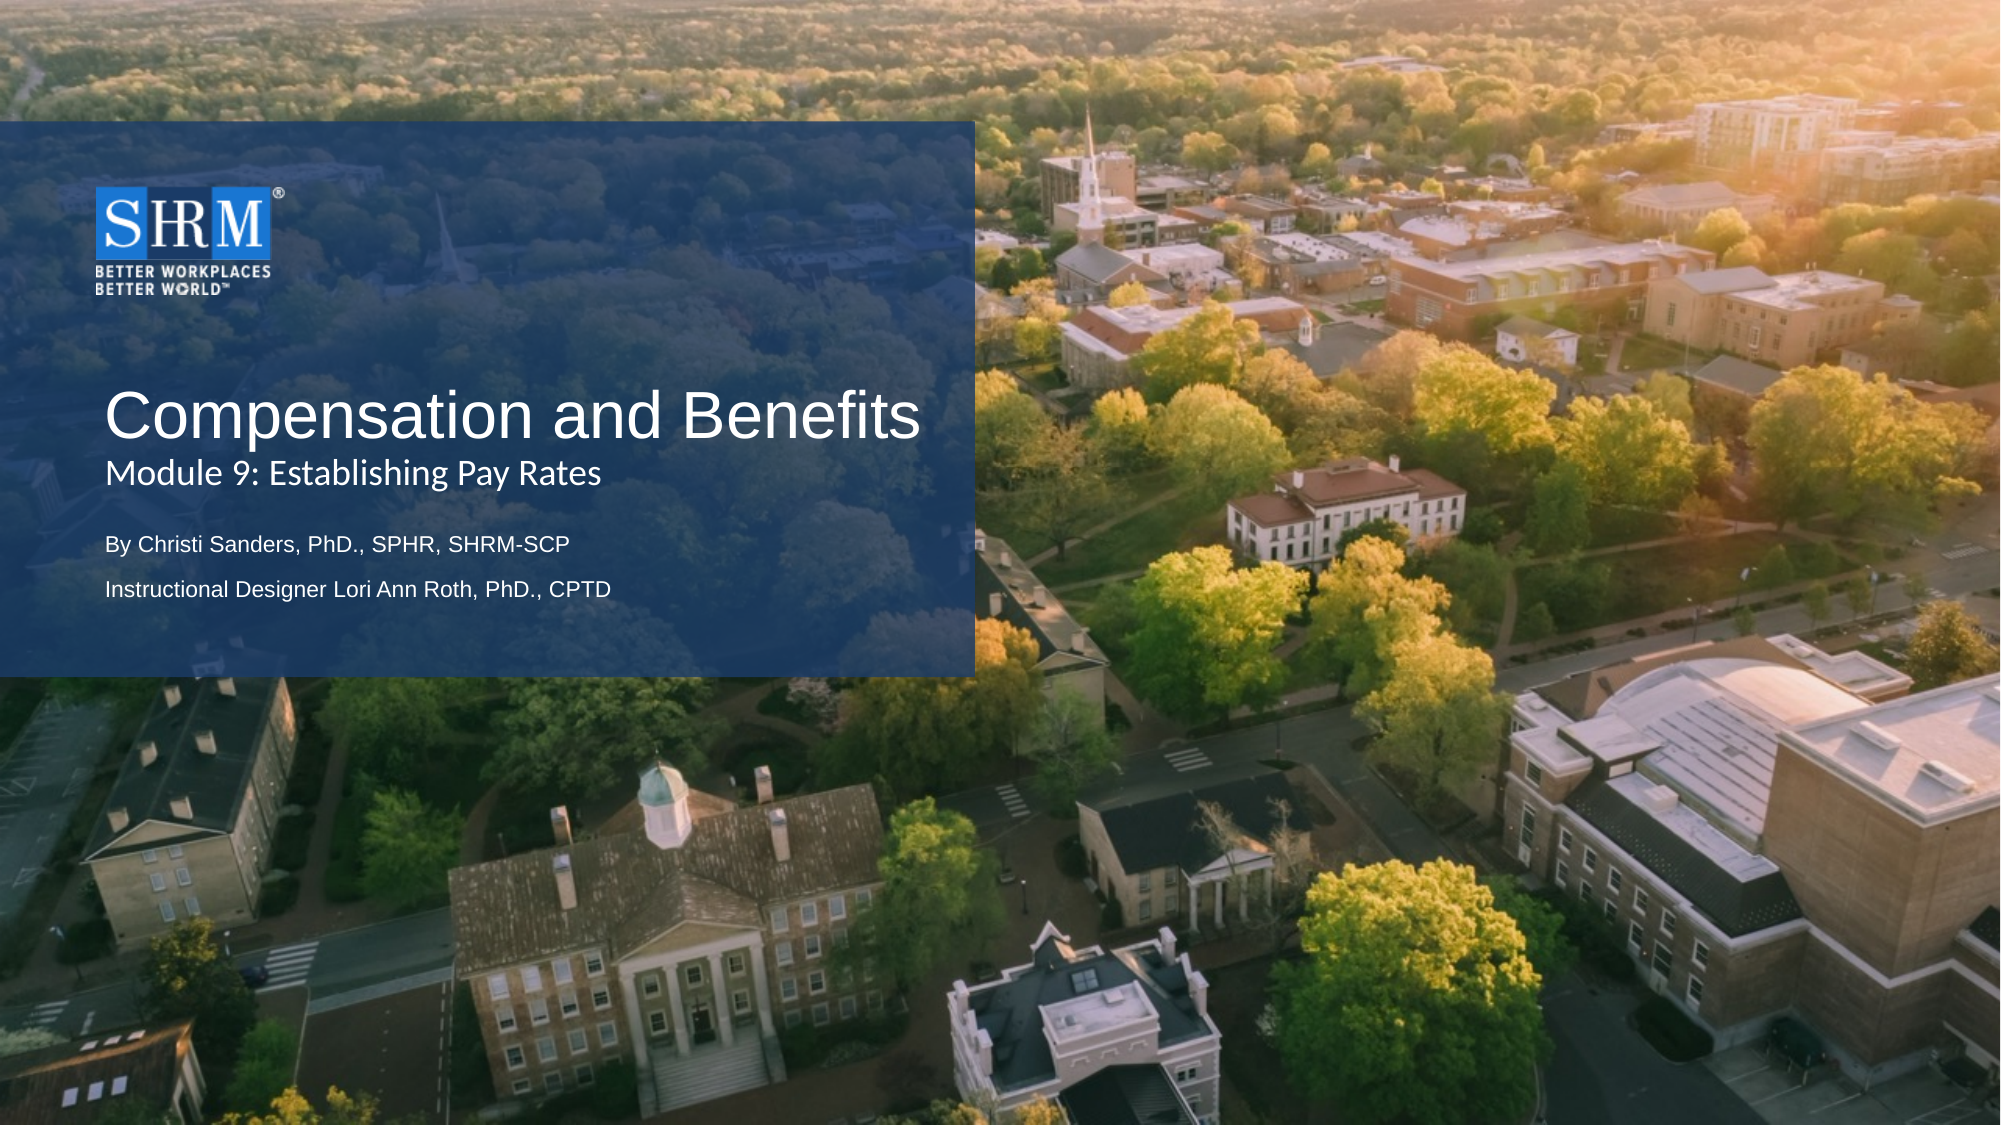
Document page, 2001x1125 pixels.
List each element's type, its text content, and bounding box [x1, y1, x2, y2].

picture [0, 0, 2001, 1125]
title Compensation and Benefits Module 9: Establishing Pay Rates [89, 321, 955, 502]
picture [96, 186, 285, 295]
subtitle By Christi Sanders, PhD., SPHR, SHRM-SCP Instructional Designer Lori Ann Roth, PhD., CPTD [89, 525, 955, 618]
